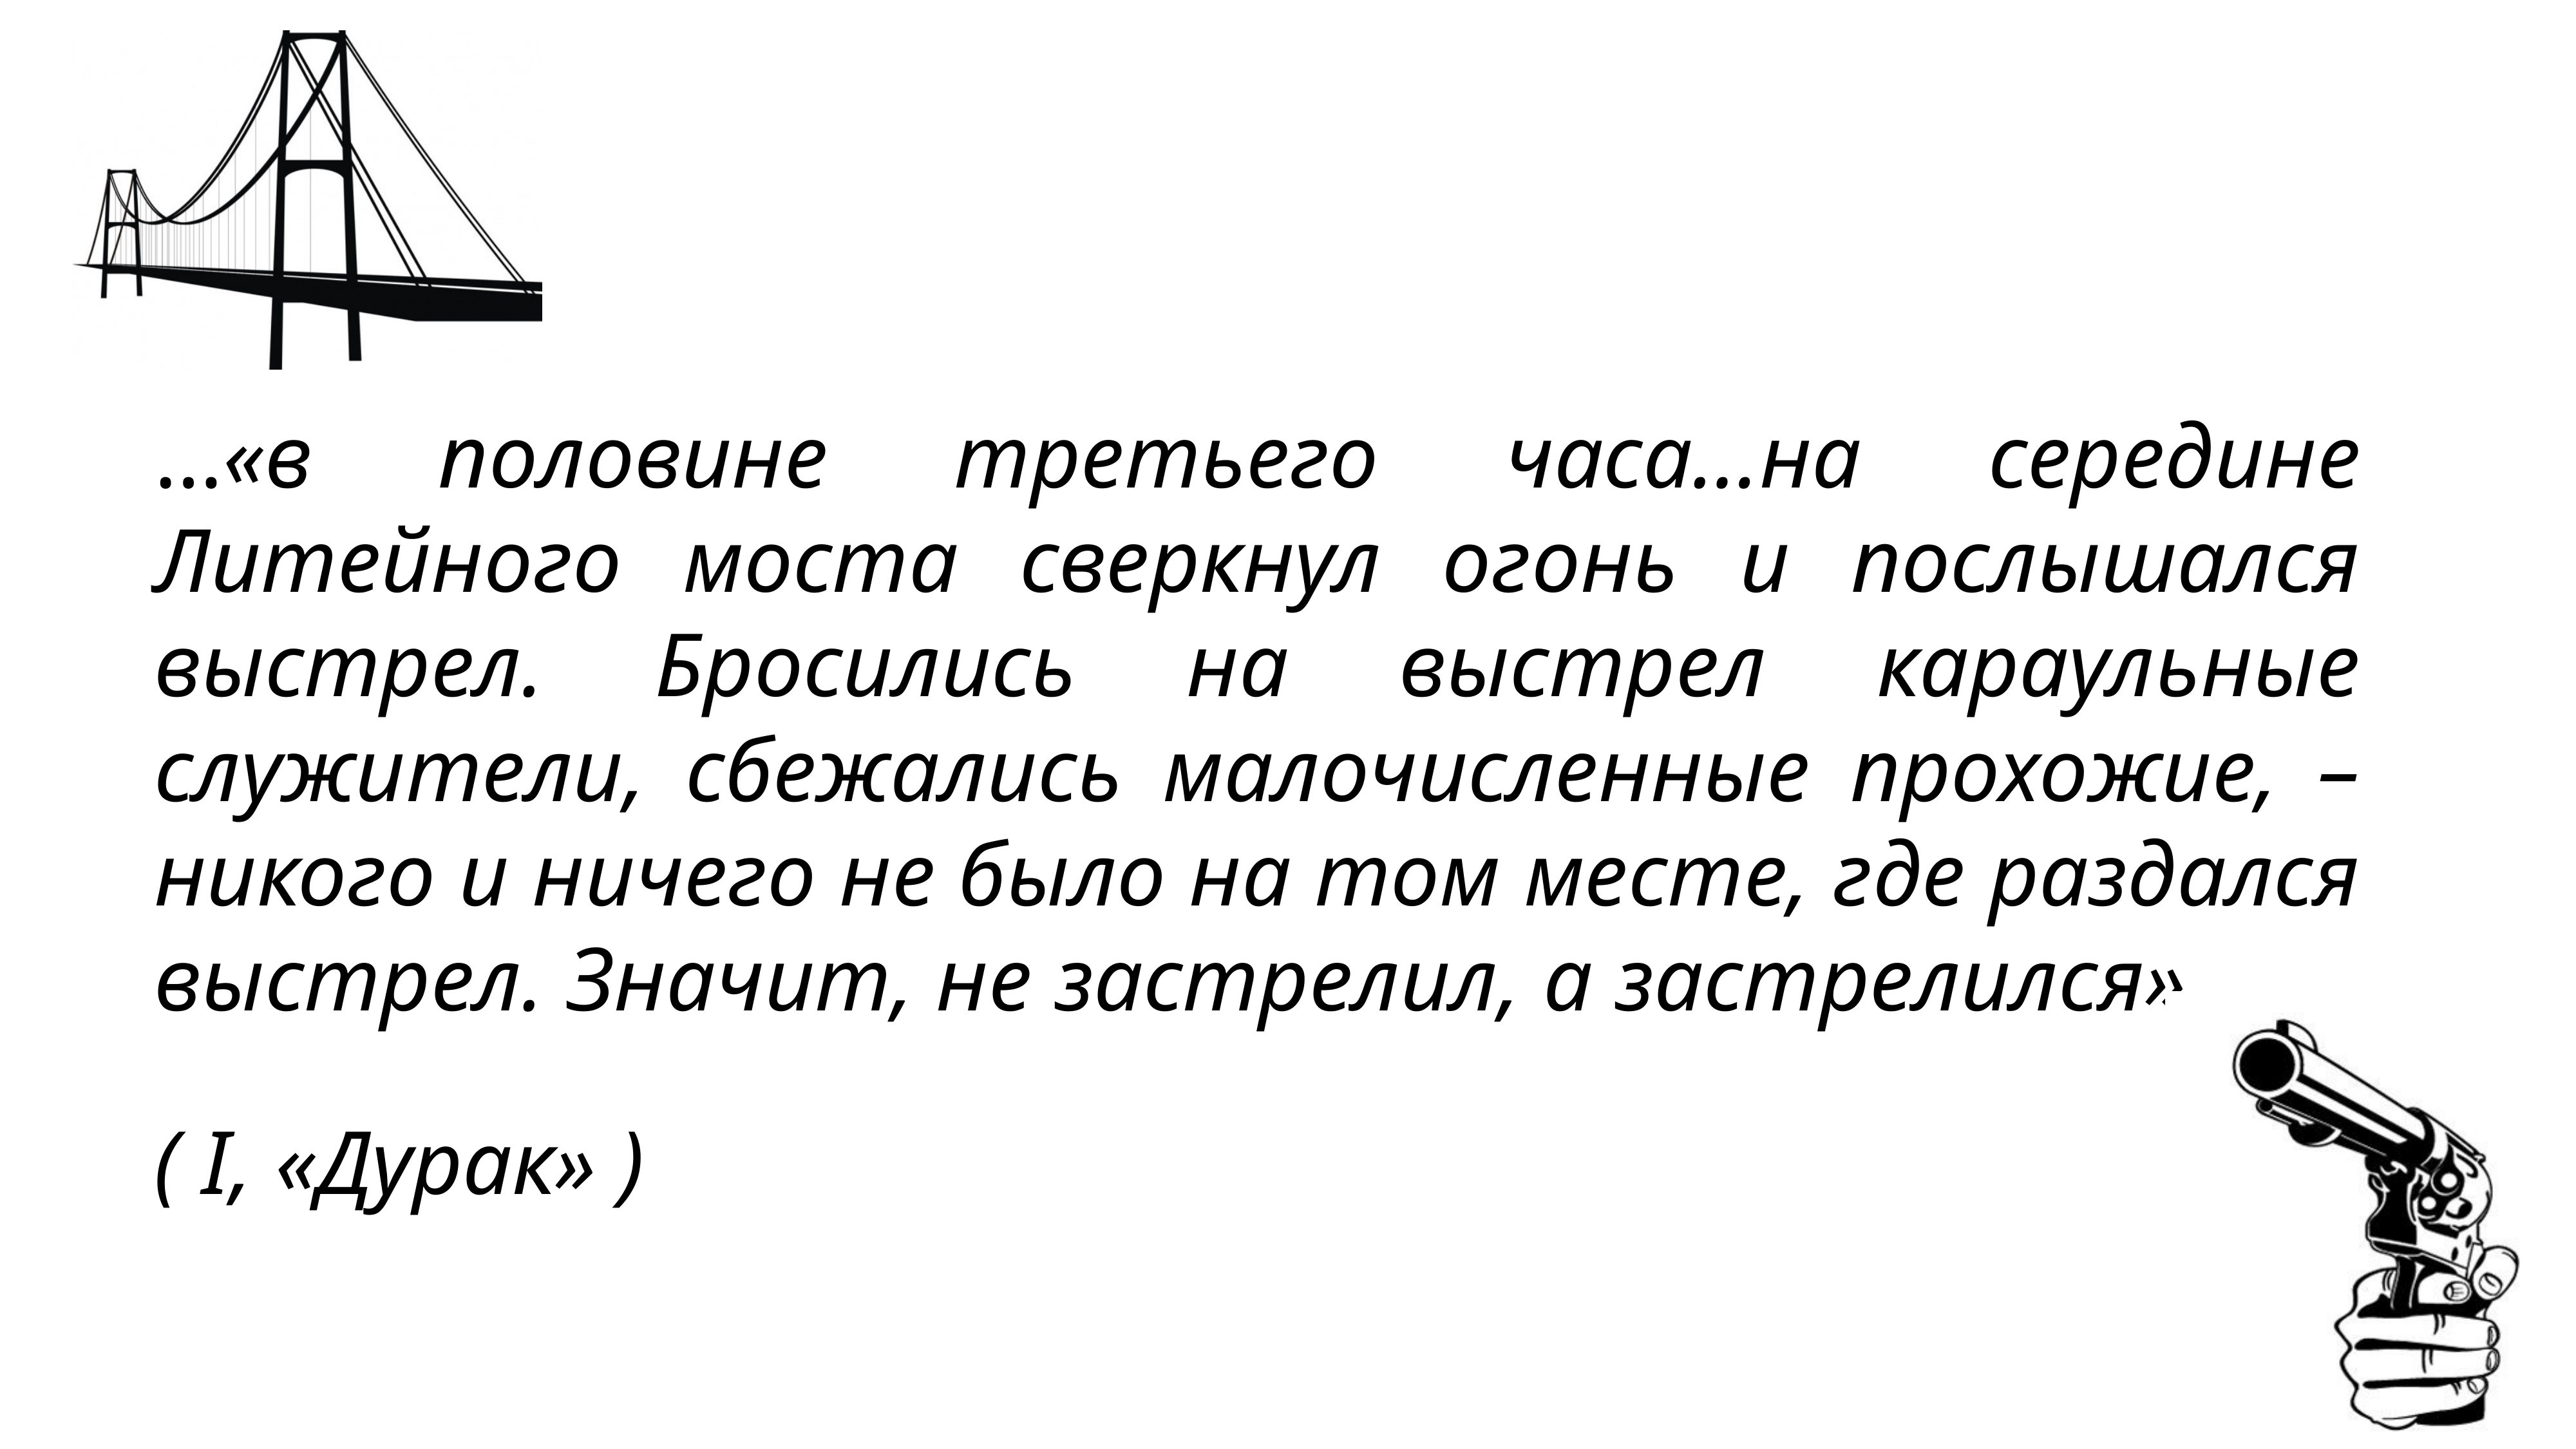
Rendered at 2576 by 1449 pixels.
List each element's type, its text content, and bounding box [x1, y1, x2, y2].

picture [2165, 991, 2576, 1449]
picture [71, 30, 542, 370]
list …«в половине третьего часа…на середине Литейного моста сверкнул огонь и послышался выстрел. Бросились на выстрел караульные служители, сбежались малочисленные прохожие, – никого и ничего не было на том месте, где раздался выстрел. Значит, не застрелил, а застрелился». ( I, «Дурак» ) [148, 269, 2369, 1343]
